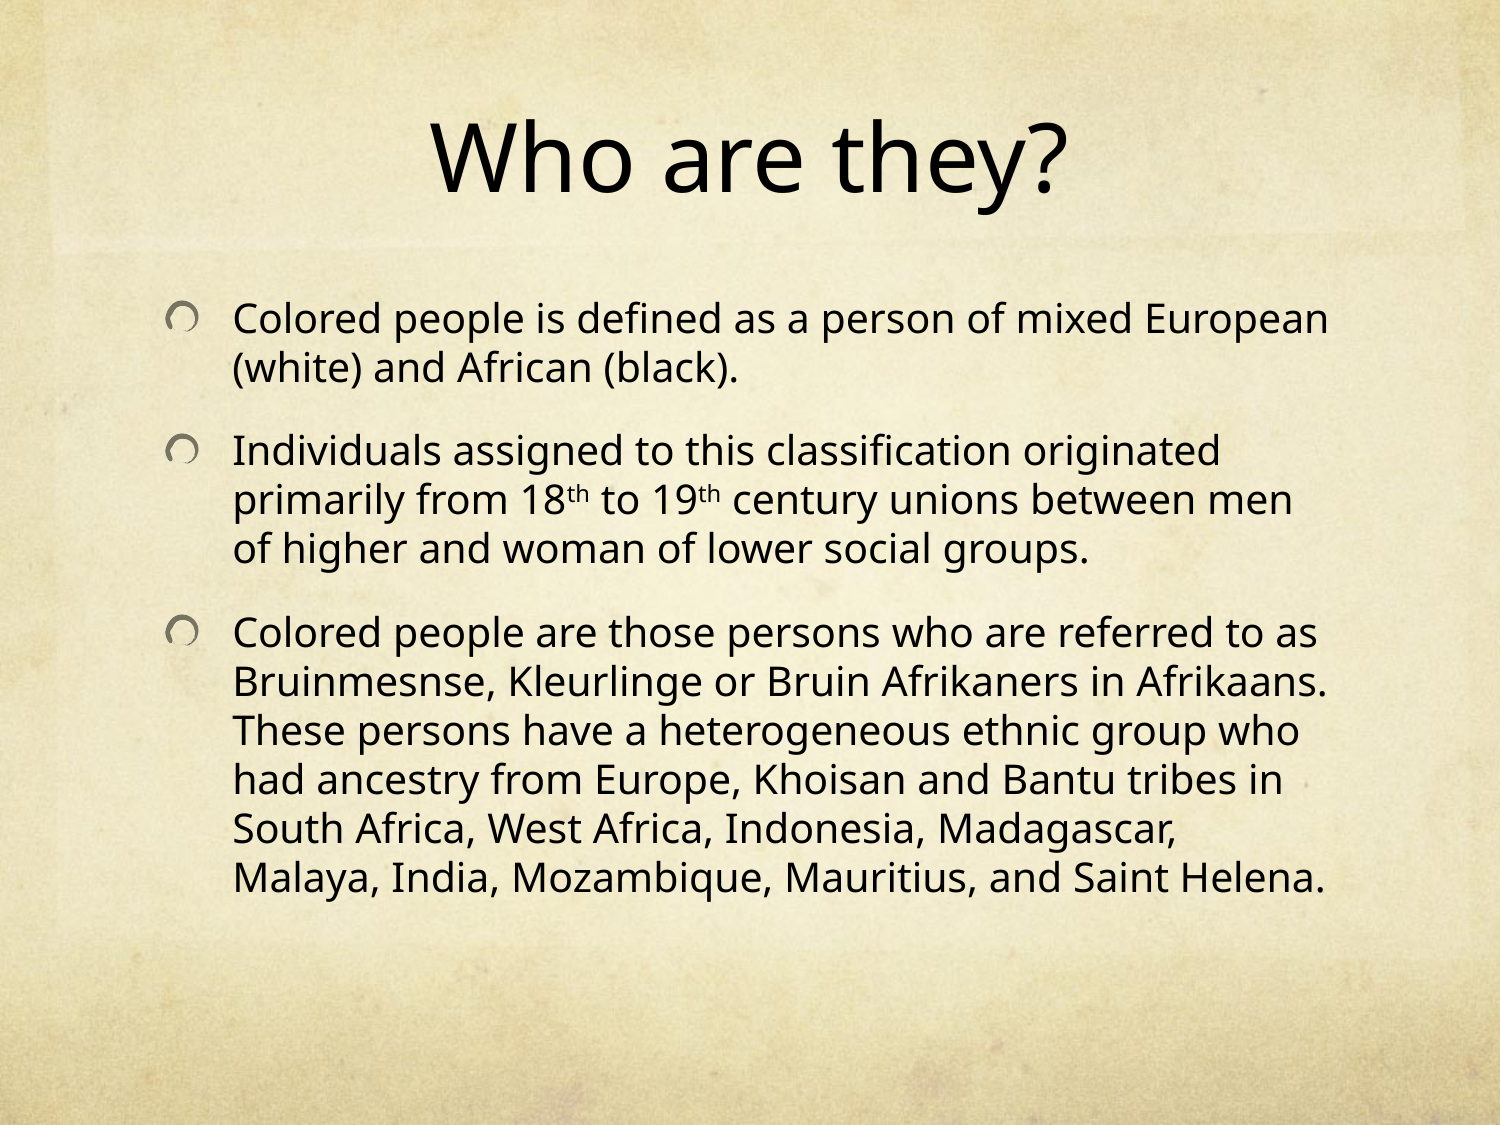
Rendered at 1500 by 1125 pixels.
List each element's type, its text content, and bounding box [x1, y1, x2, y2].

list Colored people is defined as a person of mixed European (white) and African (black). Individuals assigned to this classification originated primarily from 18th to 19th century unions between men of higher and woman of lower social groups. Colored people are those persons who are referred to as Bruinmesnse, Kleurlinge or Bruin Afrikaners in Afrikaans. These persons have a heterogeneous ethnic group who had ancestry from Europe, Khoisan and Bantu tribes in South Africa, West Africa, Indonesia, Madagascar, Malaya, India, Mozambique, Mauritius, and Saint Helena. [150, 284, 1350, 950]
picture [0, 0, 1500, 1125]
title Who are they? [150, 82, 1350, 225]
